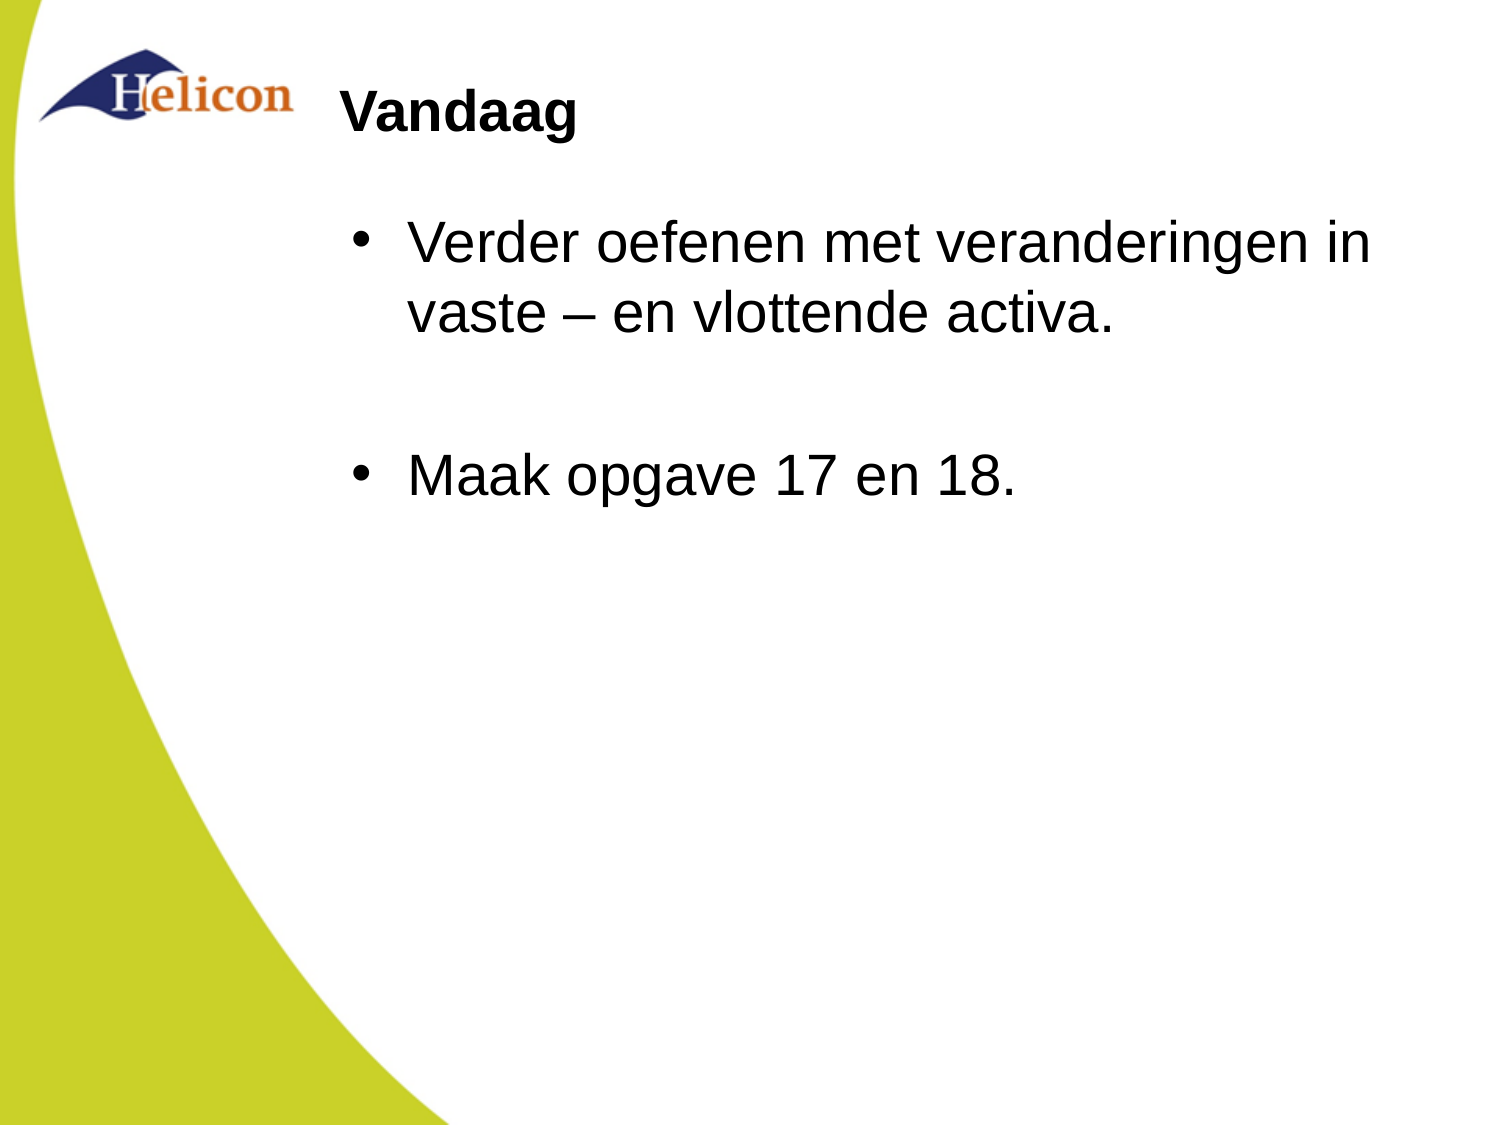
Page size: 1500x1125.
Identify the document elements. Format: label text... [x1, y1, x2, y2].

picture [0, 0, 1500, 1125]
title Vandaag [324, 54, 1415, 161]
list Verder oefenen met veranderingen in vaste – en vlottende activa. Maak opgave 17 en 18. [336, 196, 1425, 1005]
